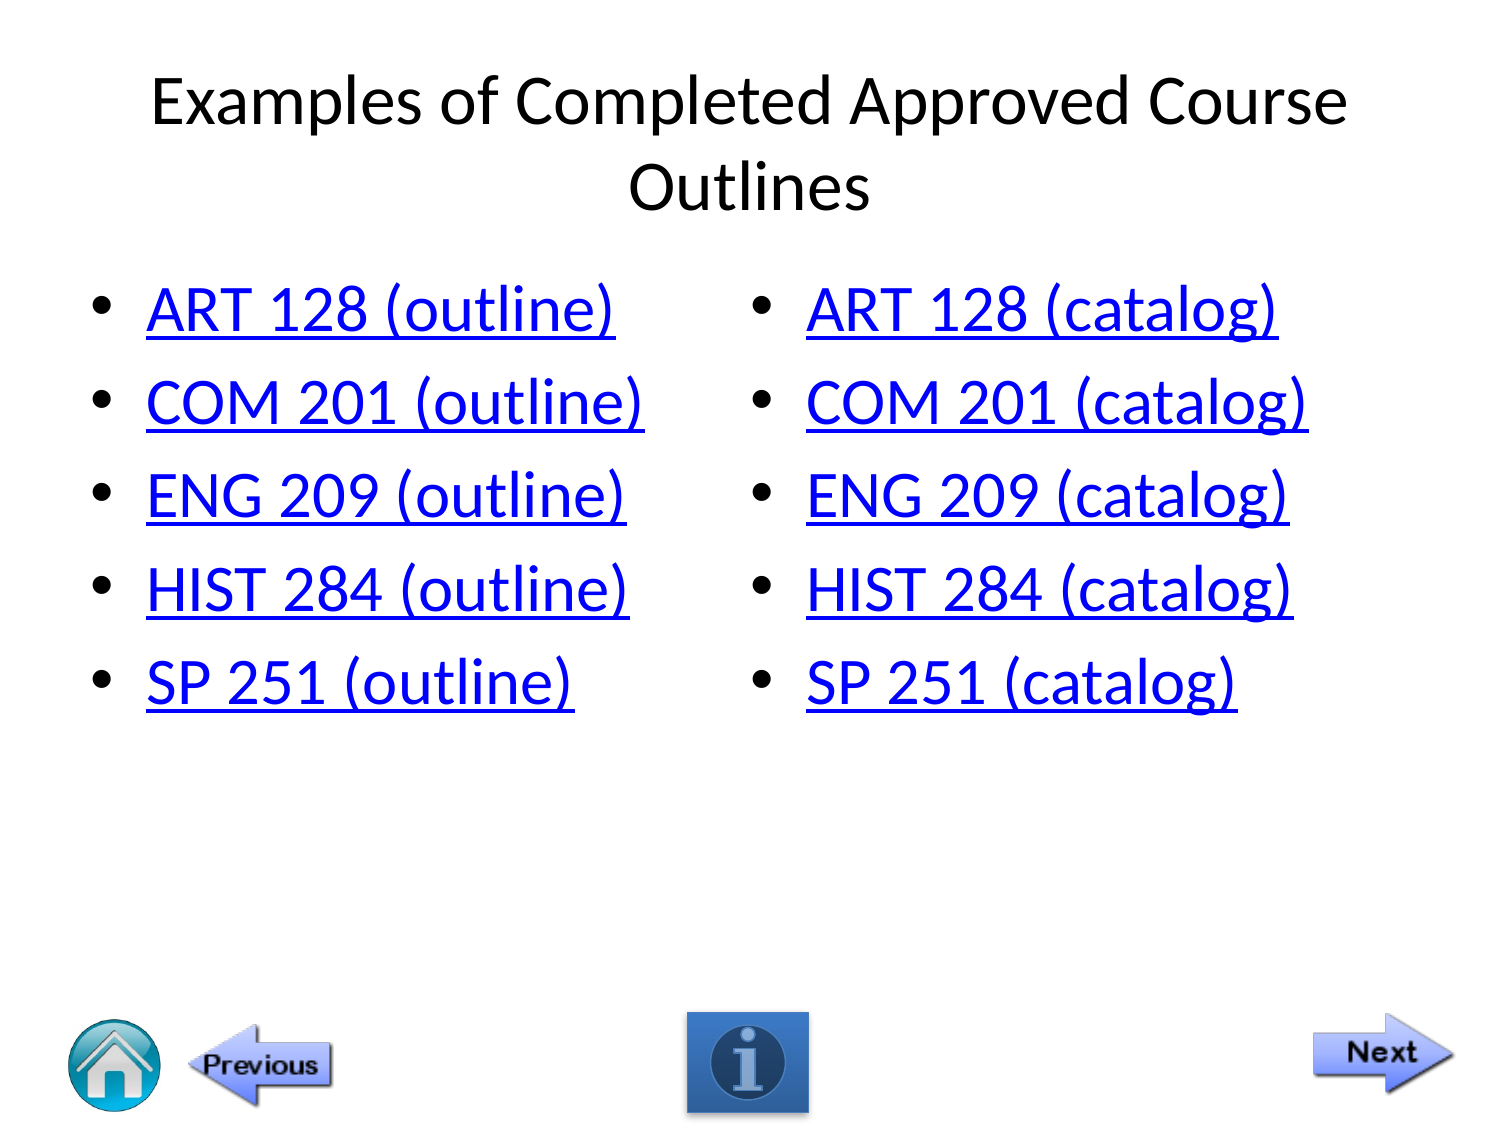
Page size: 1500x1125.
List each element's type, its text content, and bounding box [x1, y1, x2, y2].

picture [62, 1012, 166, 1116]
title Examples of Completed Approved Course Outlines [75, 45, 1425, 233]
picture [1312, 1012, 1460, 1100]
picture [187, 1023, 338, 1113]
text_box [687, 1012, 809, 1113]
list ART 128 (outline) COM 201 (outline) ENG 209 (outline) HIST 284 (outline) SP 251 (outline) ART 128 (catalog) COM 201 (catalog) ENG 209 (catalog) HIST 284 (catalog) SP 251 (catalog) [75, 257, 1425, 1000]
